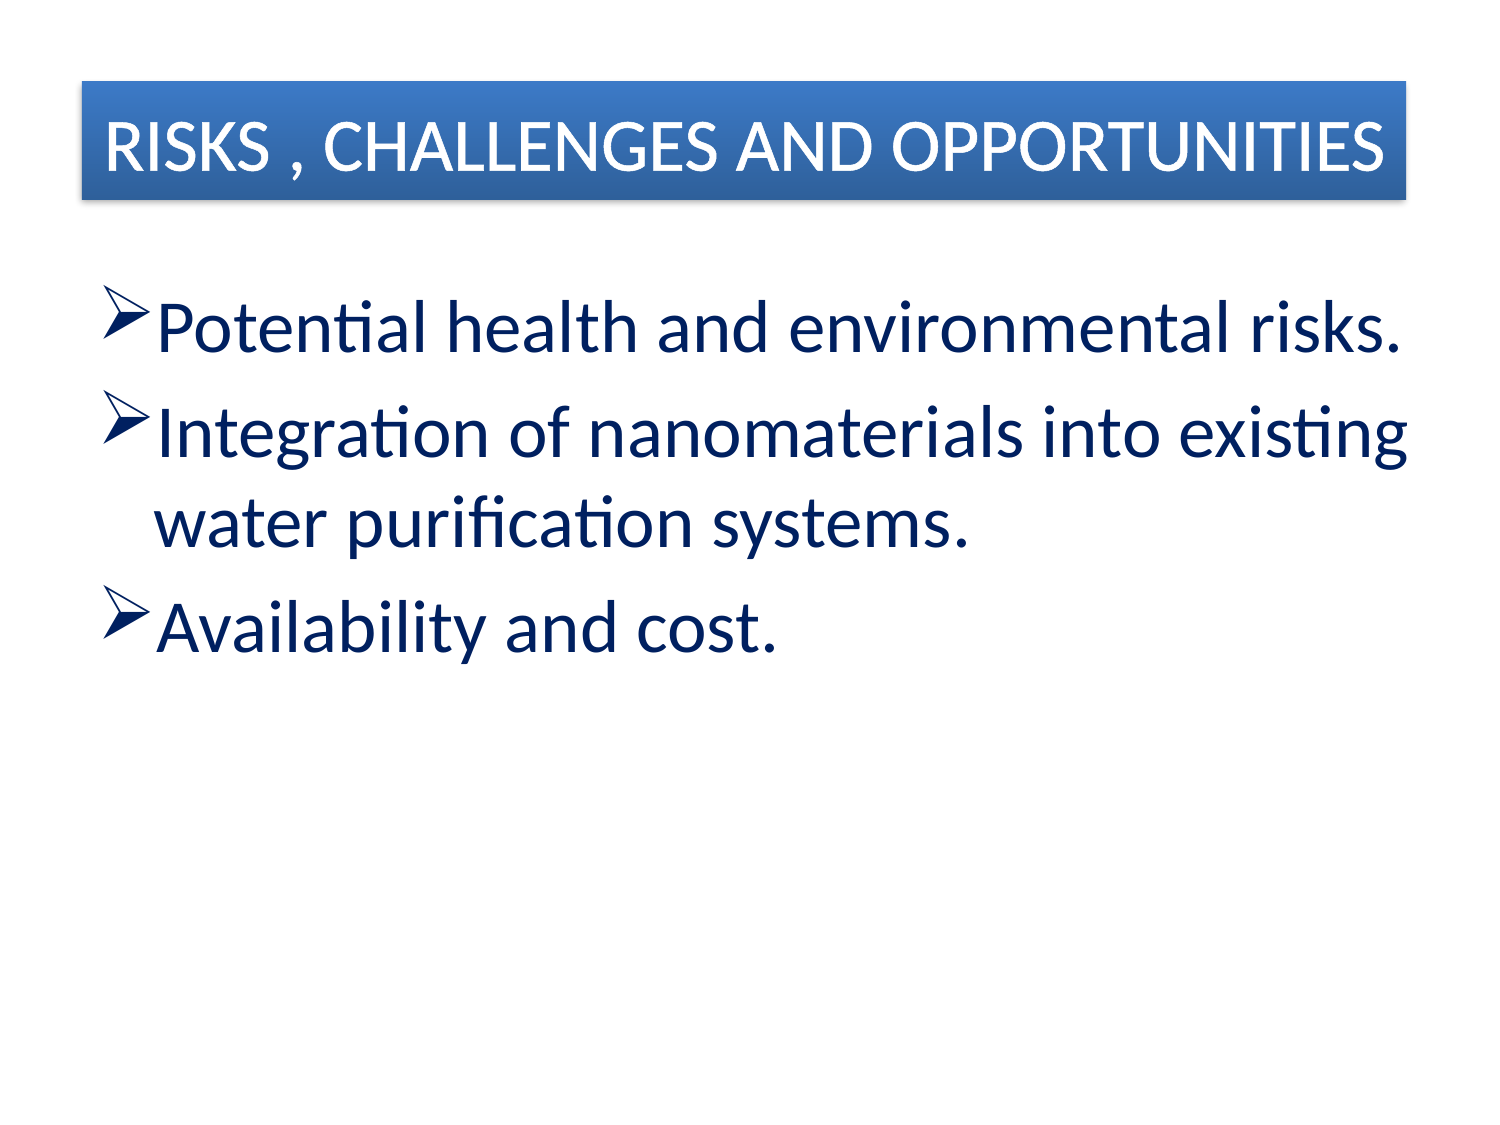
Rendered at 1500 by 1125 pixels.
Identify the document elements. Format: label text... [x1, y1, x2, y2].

title Risks , challenges and opportunities [70, 70, 1421, 211]
list Potential health and environmental risks. Integration of nanomaterials into existing water purification systems. Availability and cost. [82, 269, 1432, 762]
